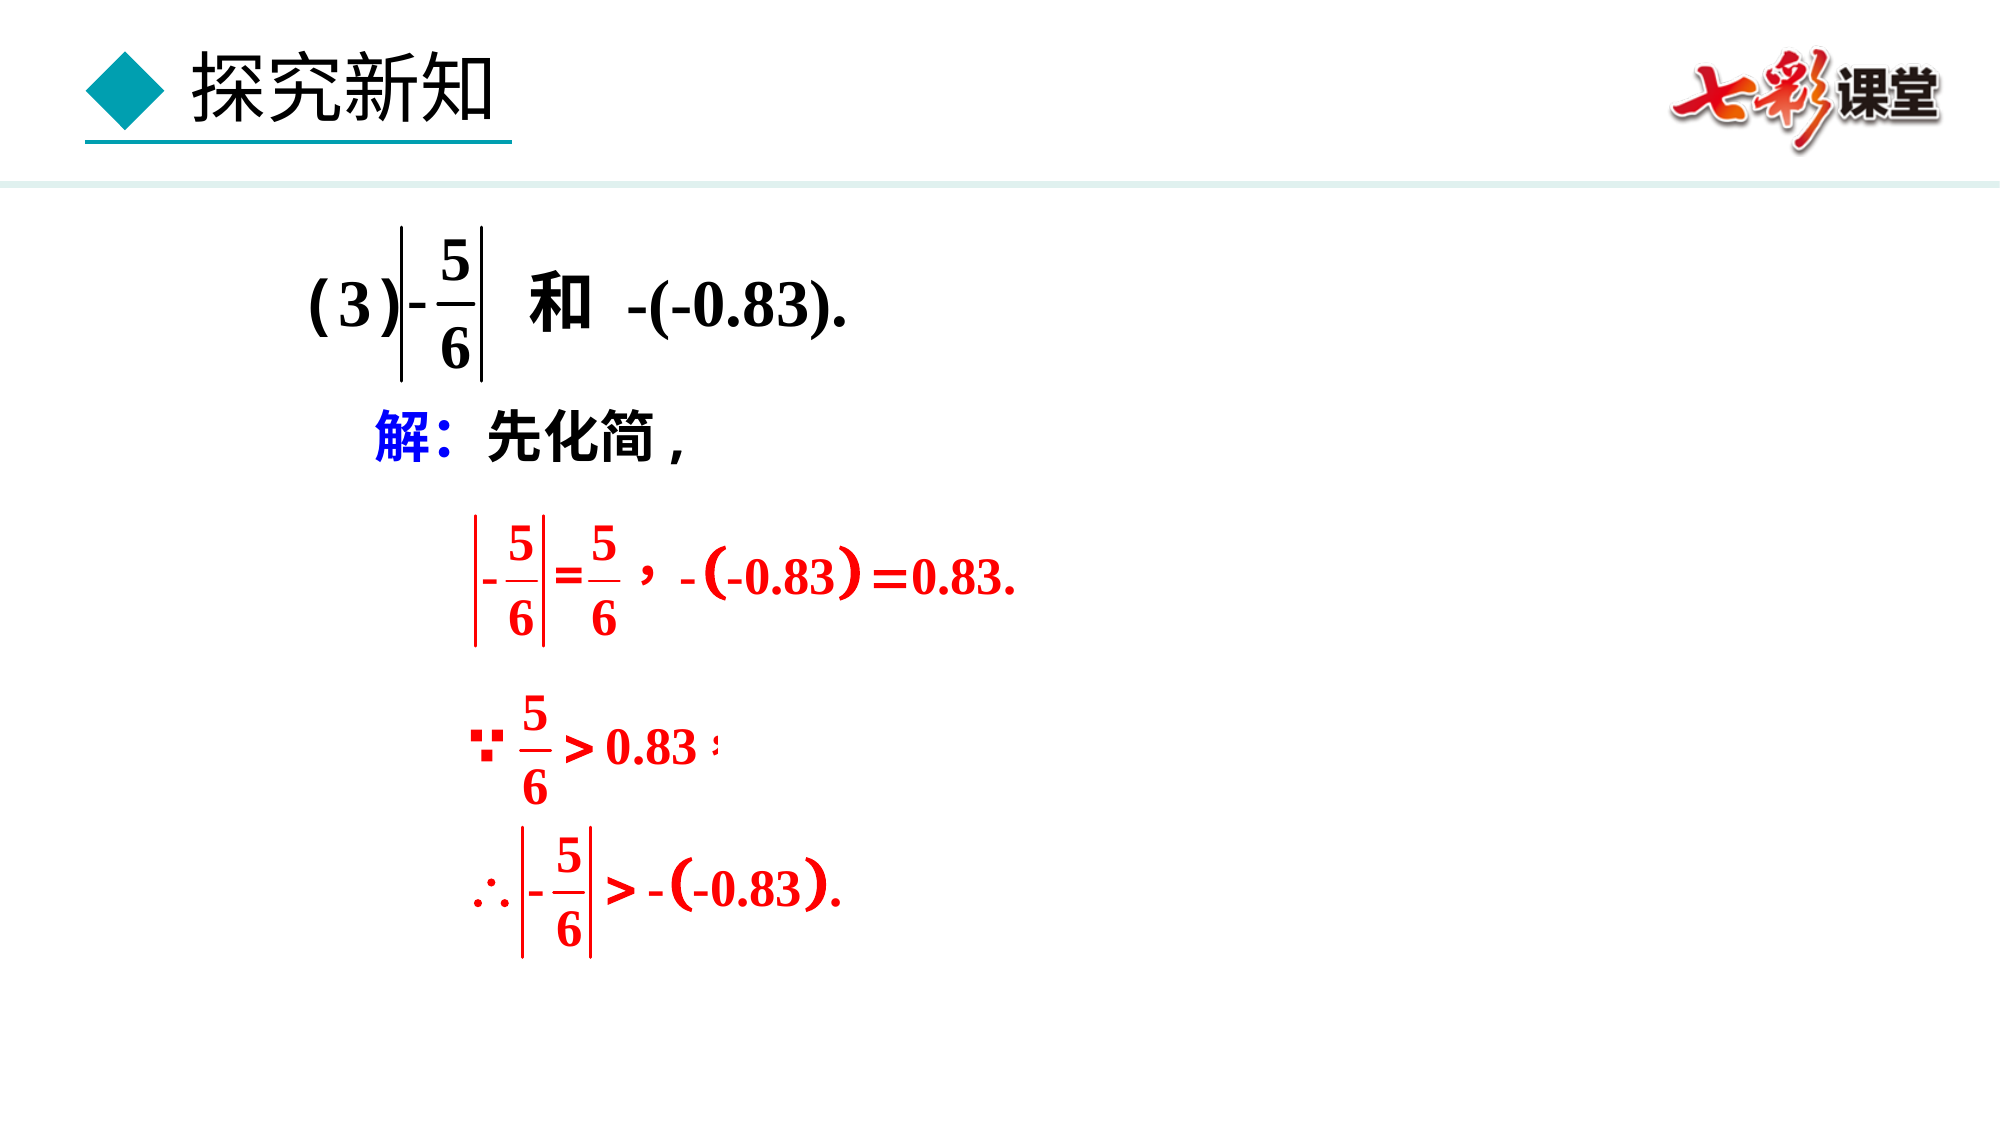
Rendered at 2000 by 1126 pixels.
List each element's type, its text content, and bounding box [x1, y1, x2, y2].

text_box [283, 211, 1070, 394]
text_box 解：先化简, [354, 401, 832, 479]
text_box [467, 676, 719, 813]
picture [1666, 42, 1948, 157]
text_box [468, 813, 851, 968]
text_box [465, 502, 1023, 657]
